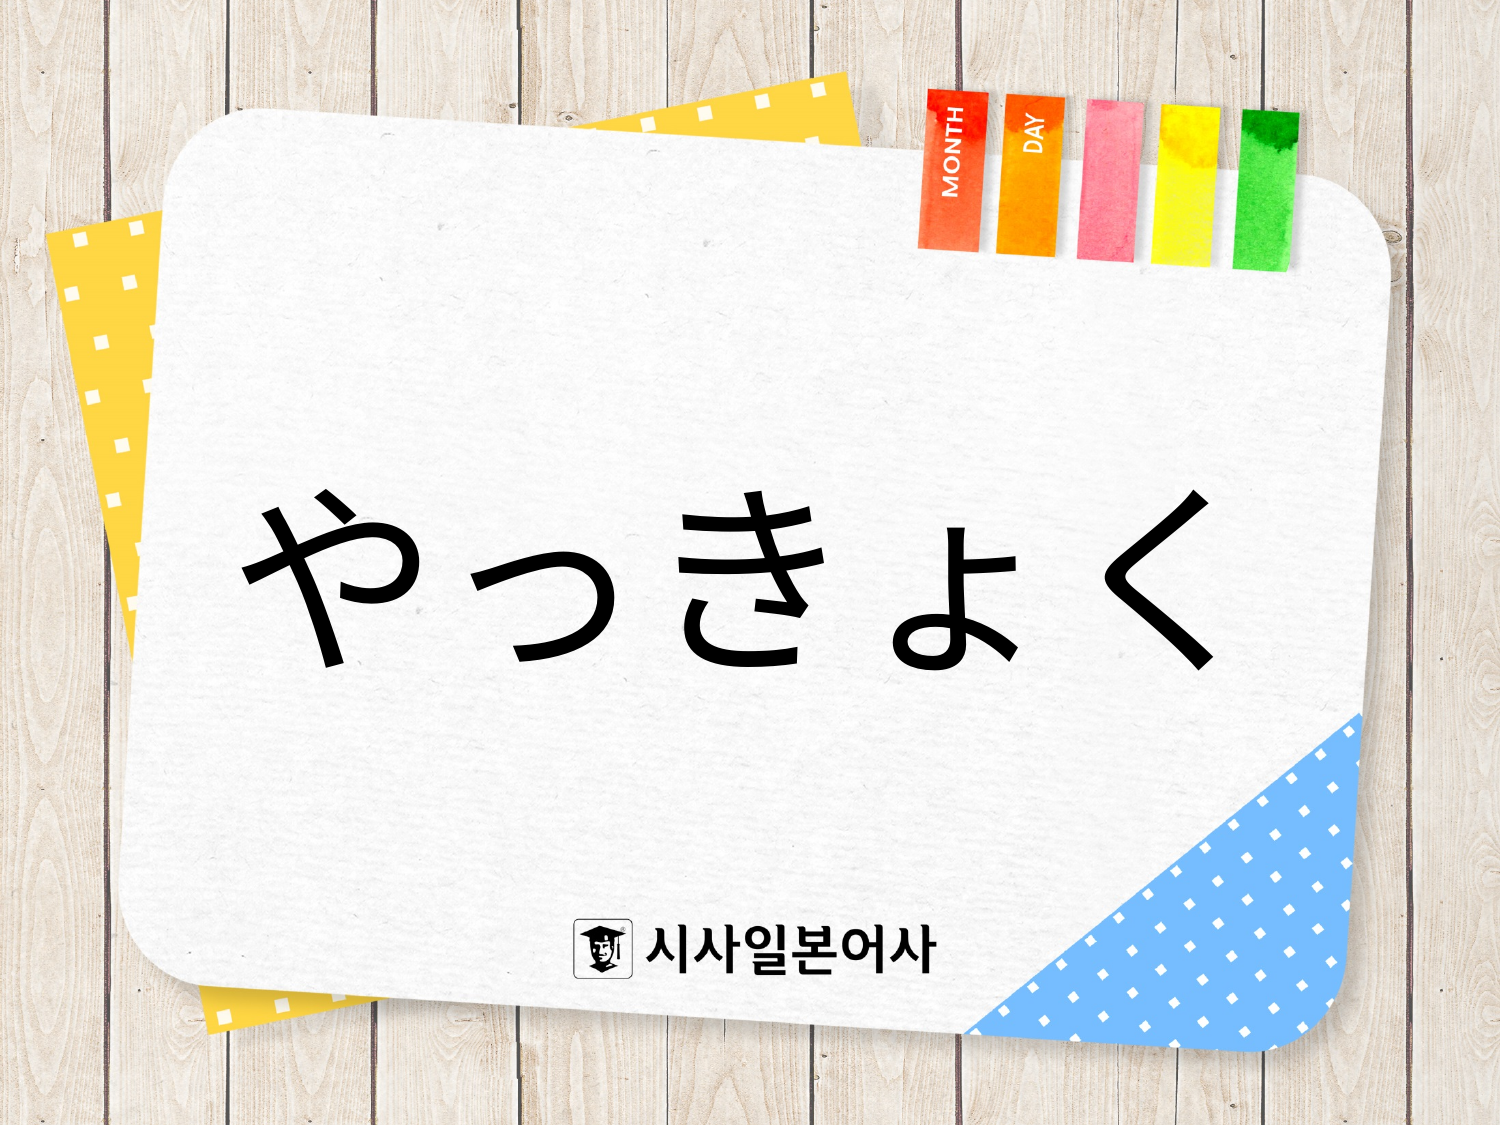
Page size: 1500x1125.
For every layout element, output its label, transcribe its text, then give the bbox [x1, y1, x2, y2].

title やっきょく [75, 338, 1425, 811]
picture [0, 0, 1500, 1125]
